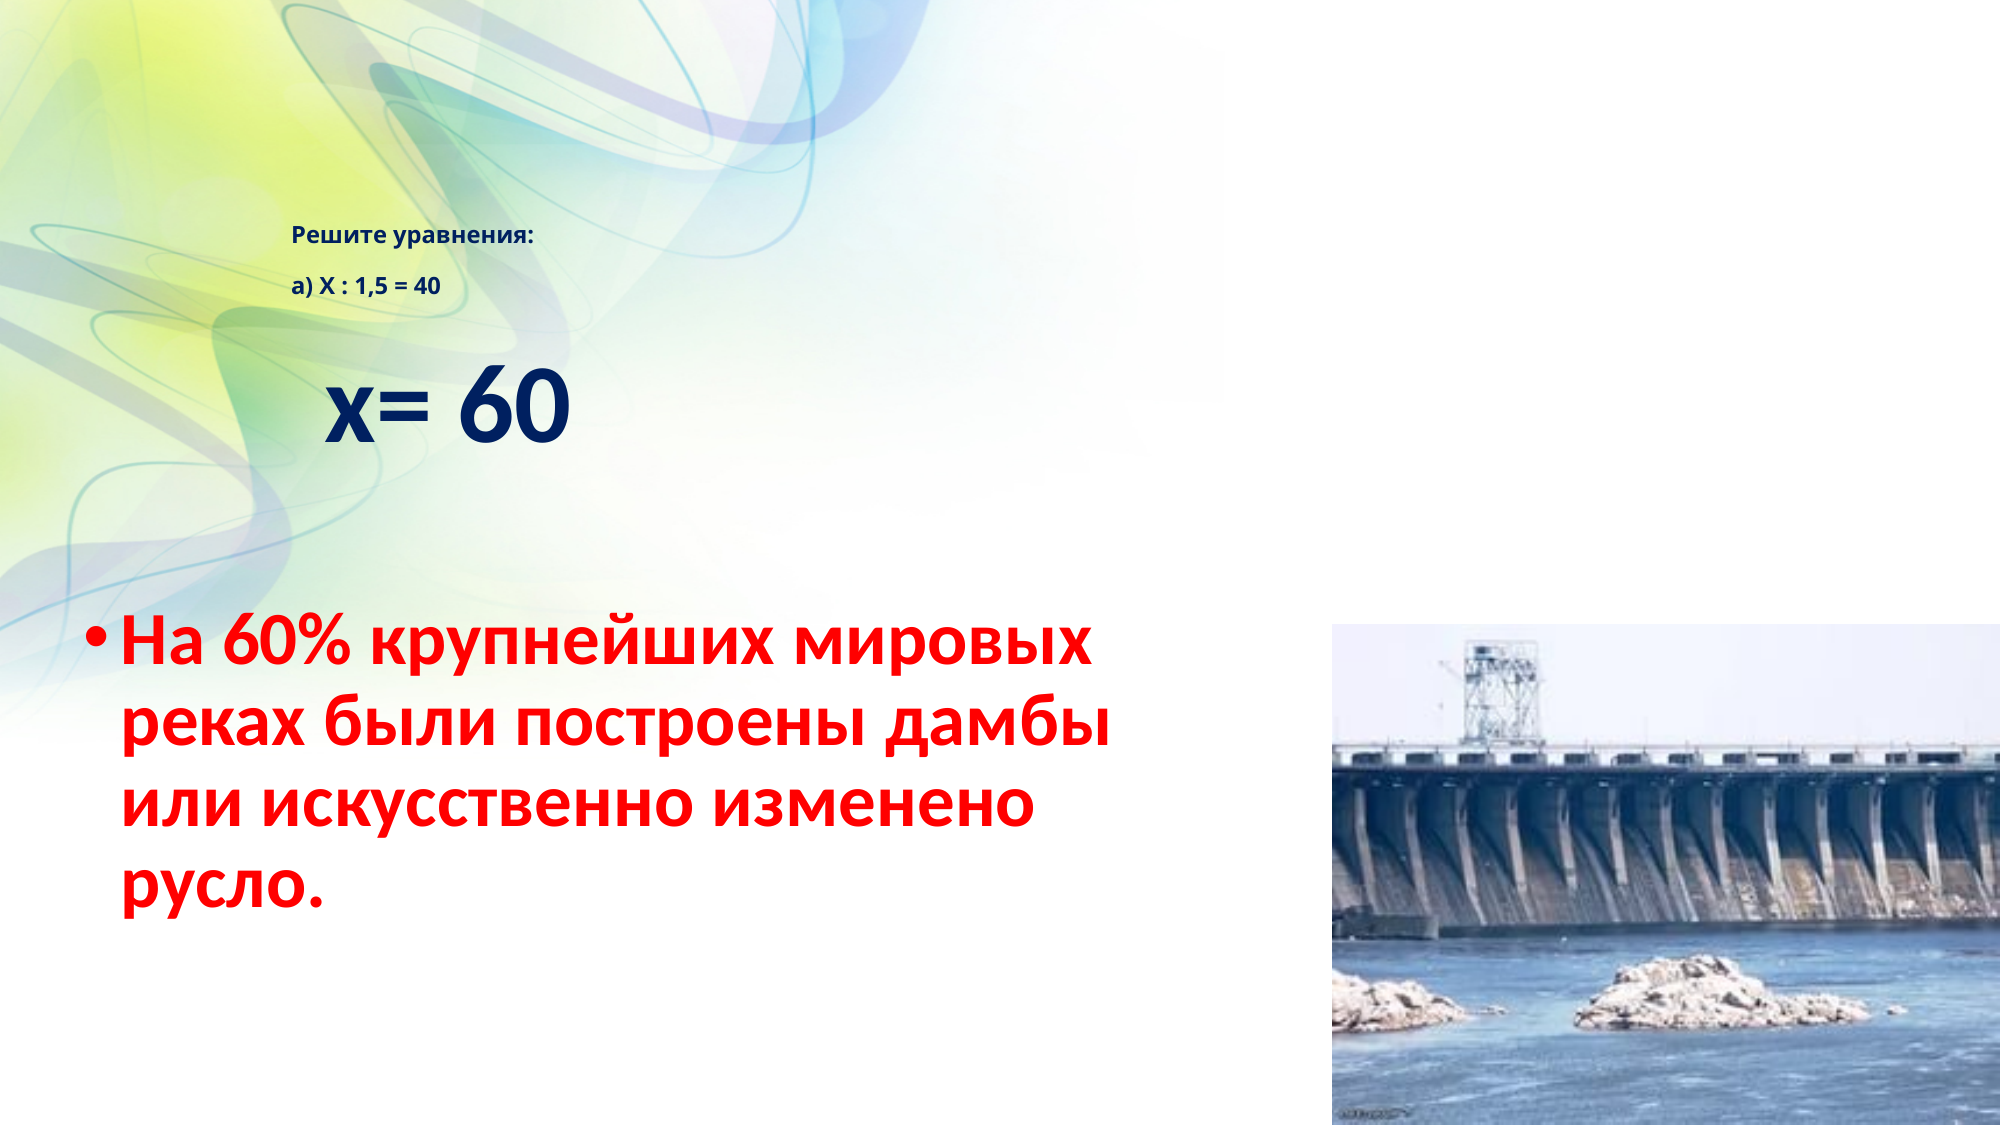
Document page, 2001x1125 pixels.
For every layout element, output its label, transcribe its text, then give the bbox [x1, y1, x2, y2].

picture [0, 0, 2001, 1125]
text_box х= 60 [284, 322, 587, 473]
title Решите уравнения: а) Х : 1,5 = 40 [275, 212, 1819, 416]
list На 60% крупнейших мировых реках были построены дамбы или искусственно изменено русло. [68, 592, 1266, 1000]
